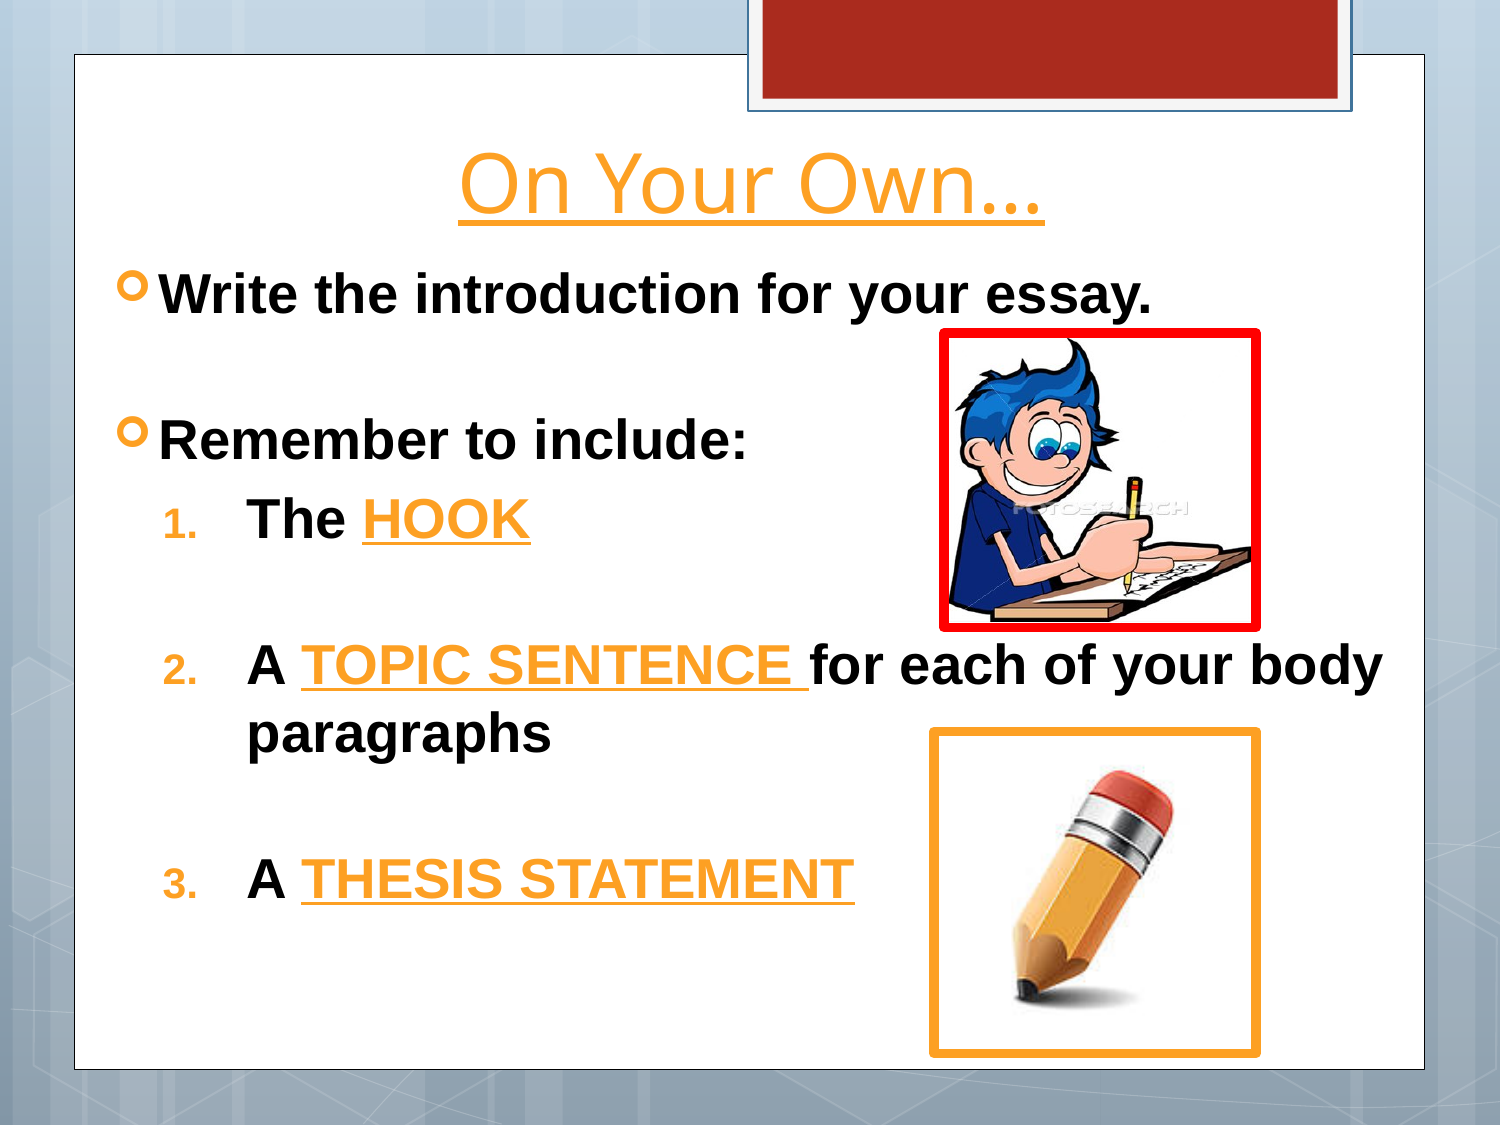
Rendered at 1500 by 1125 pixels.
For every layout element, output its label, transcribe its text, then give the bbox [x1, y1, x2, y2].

picture [948, 337, 1252, 624]
title On Your Own… [174, 50, 1328, 238]
list Write the introduction for your essay. Remember to include: The HOOK A TOPIC SENTENCE for each of your body paragraphs A THESIS STATEMENT [87, 249, 1425, 1013]
picture [938, 735, 1252, 1049]
